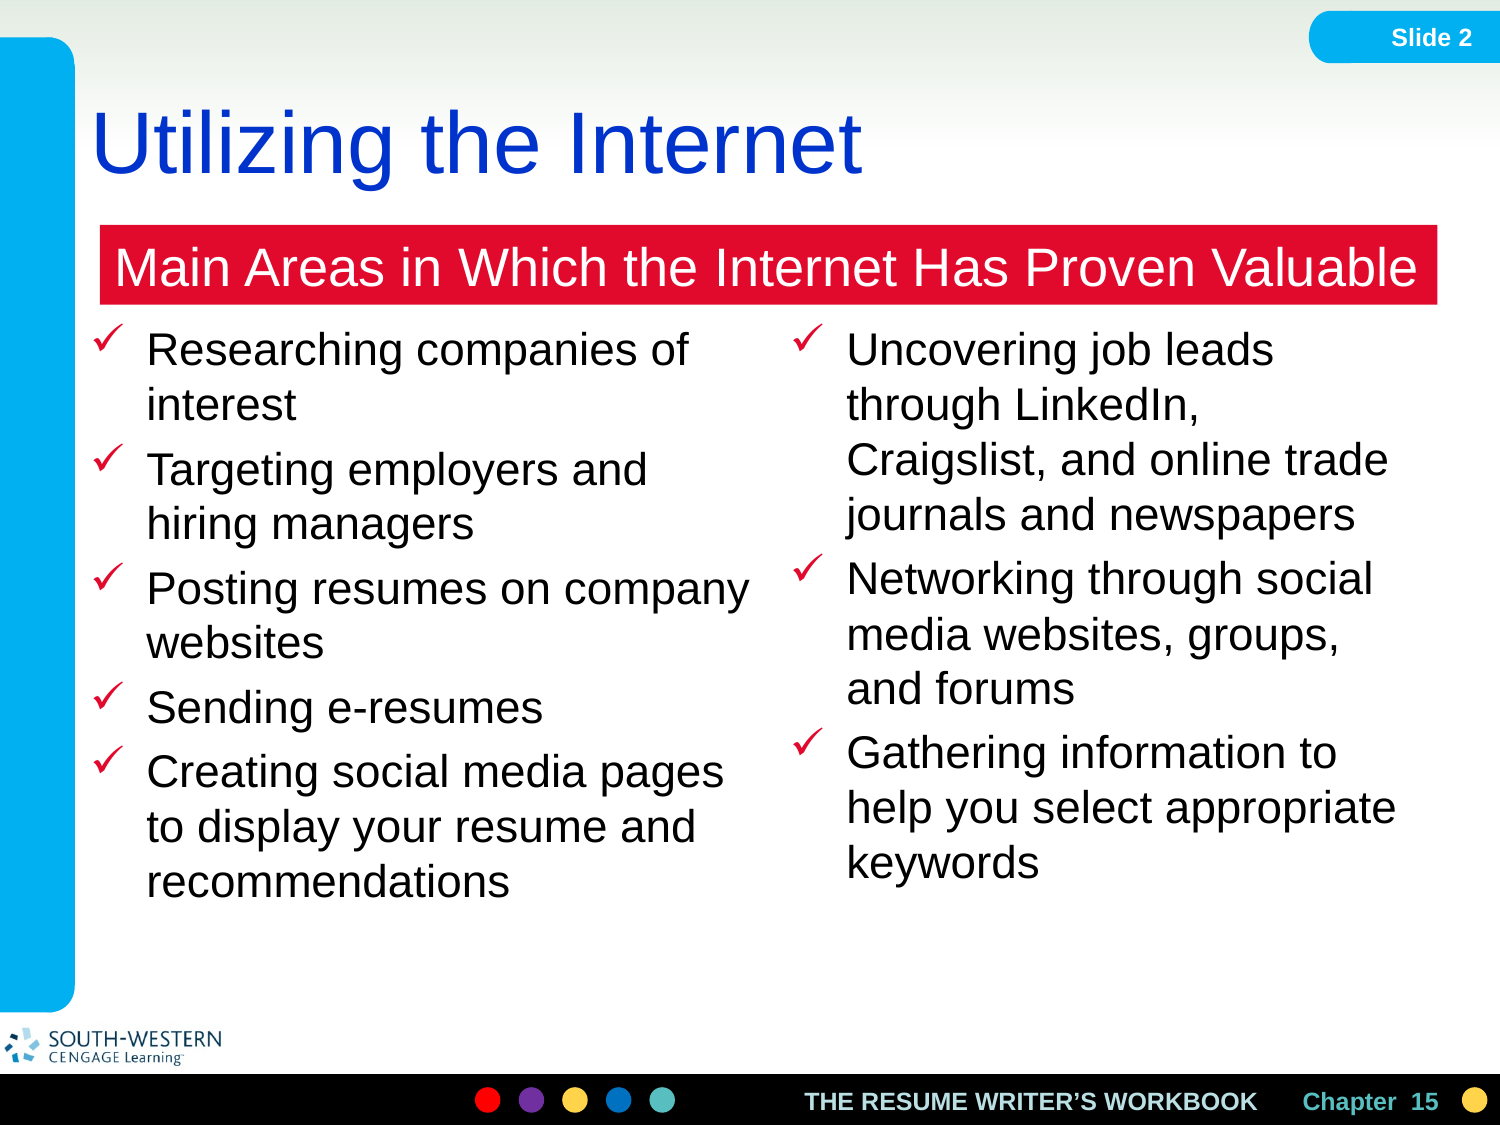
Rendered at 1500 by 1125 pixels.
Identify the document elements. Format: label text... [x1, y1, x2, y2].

list Researching companies of interest Targeting employers and hiring managers Posting resumes on company websites Sending e-resumes Creating social media pages to display your resume and recommendations [74, 312, 776, 1013]
footer Chapter 15 [1287, 1075, 1488, 1125]
slide_number Slide 2 [1312, 13, 1488, 93]
list Uncovering job leads through LinkedIn, Craigslist, and online trade journals and newspapers Networking through social media websites, groups, and forums Gathering information to help you select appropriate keywords [774, 312, 1426, 1001]
text_box Main Areas in Which the Internet Has Proven Valuable [99, 224, 1438, 305]
picture [0, 1022, 225, 1073]
title Utilizing the Internet [74, 44, 1426, 233]
